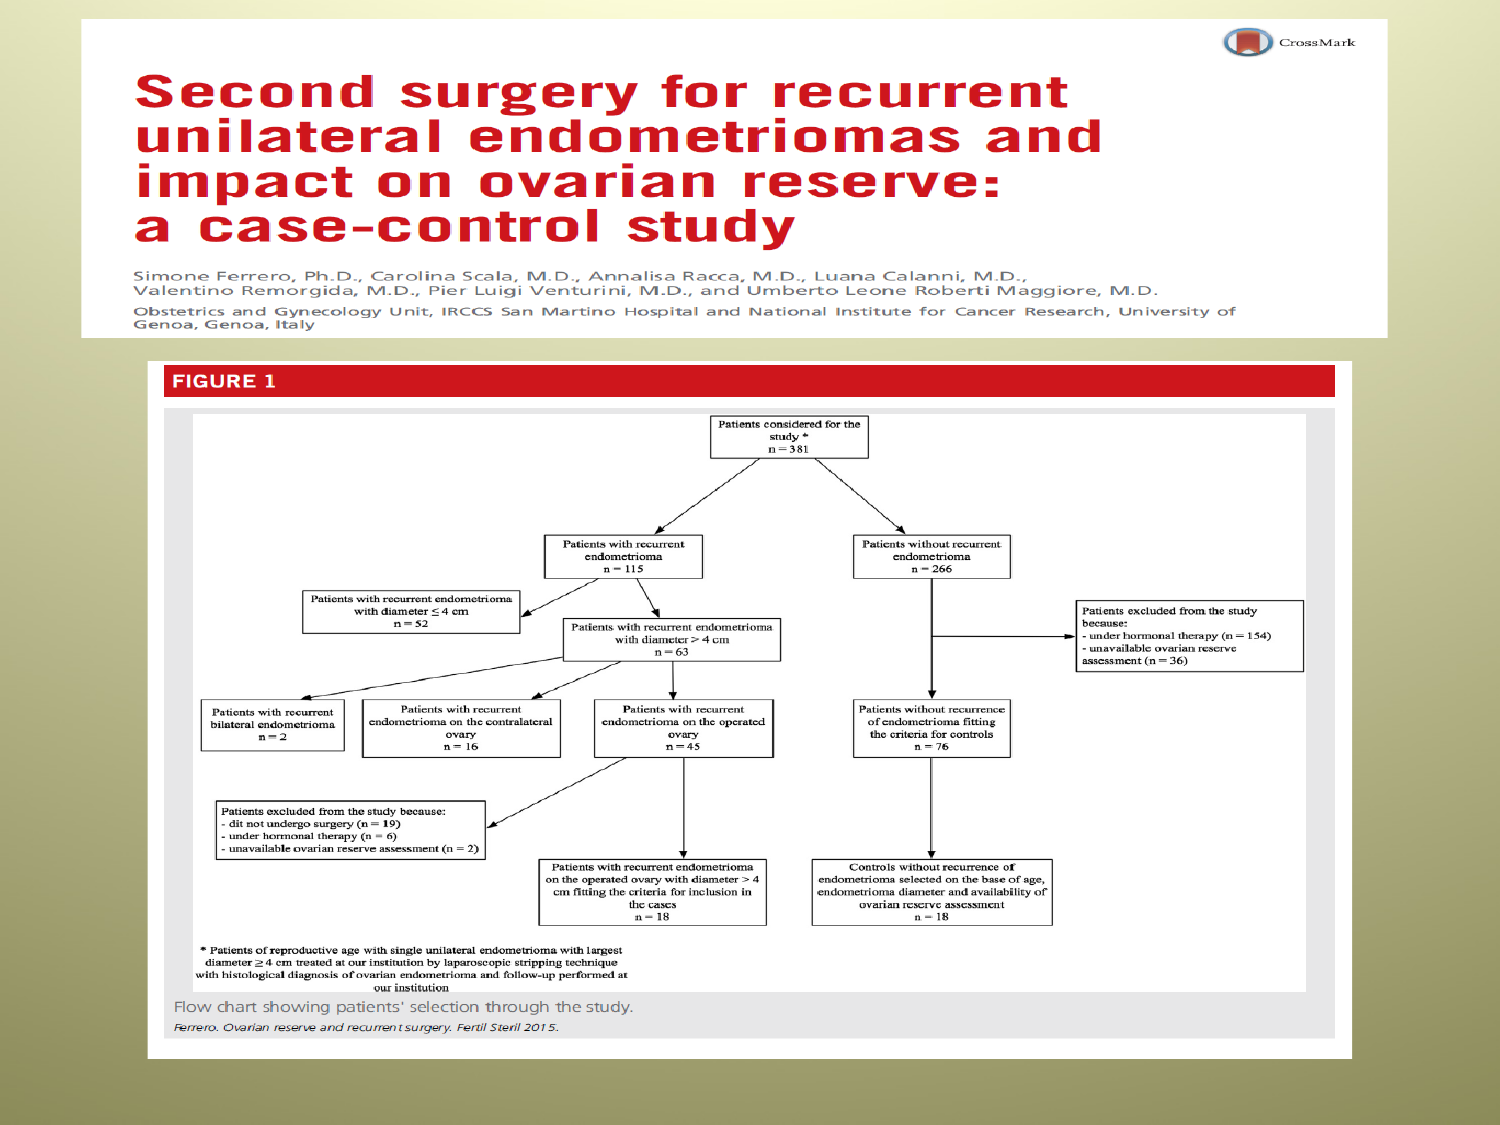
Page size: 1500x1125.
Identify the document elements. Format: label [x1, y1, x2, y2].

list [147, 361, 1353, 1059]
picture [0, 0, 1500, 1125]
